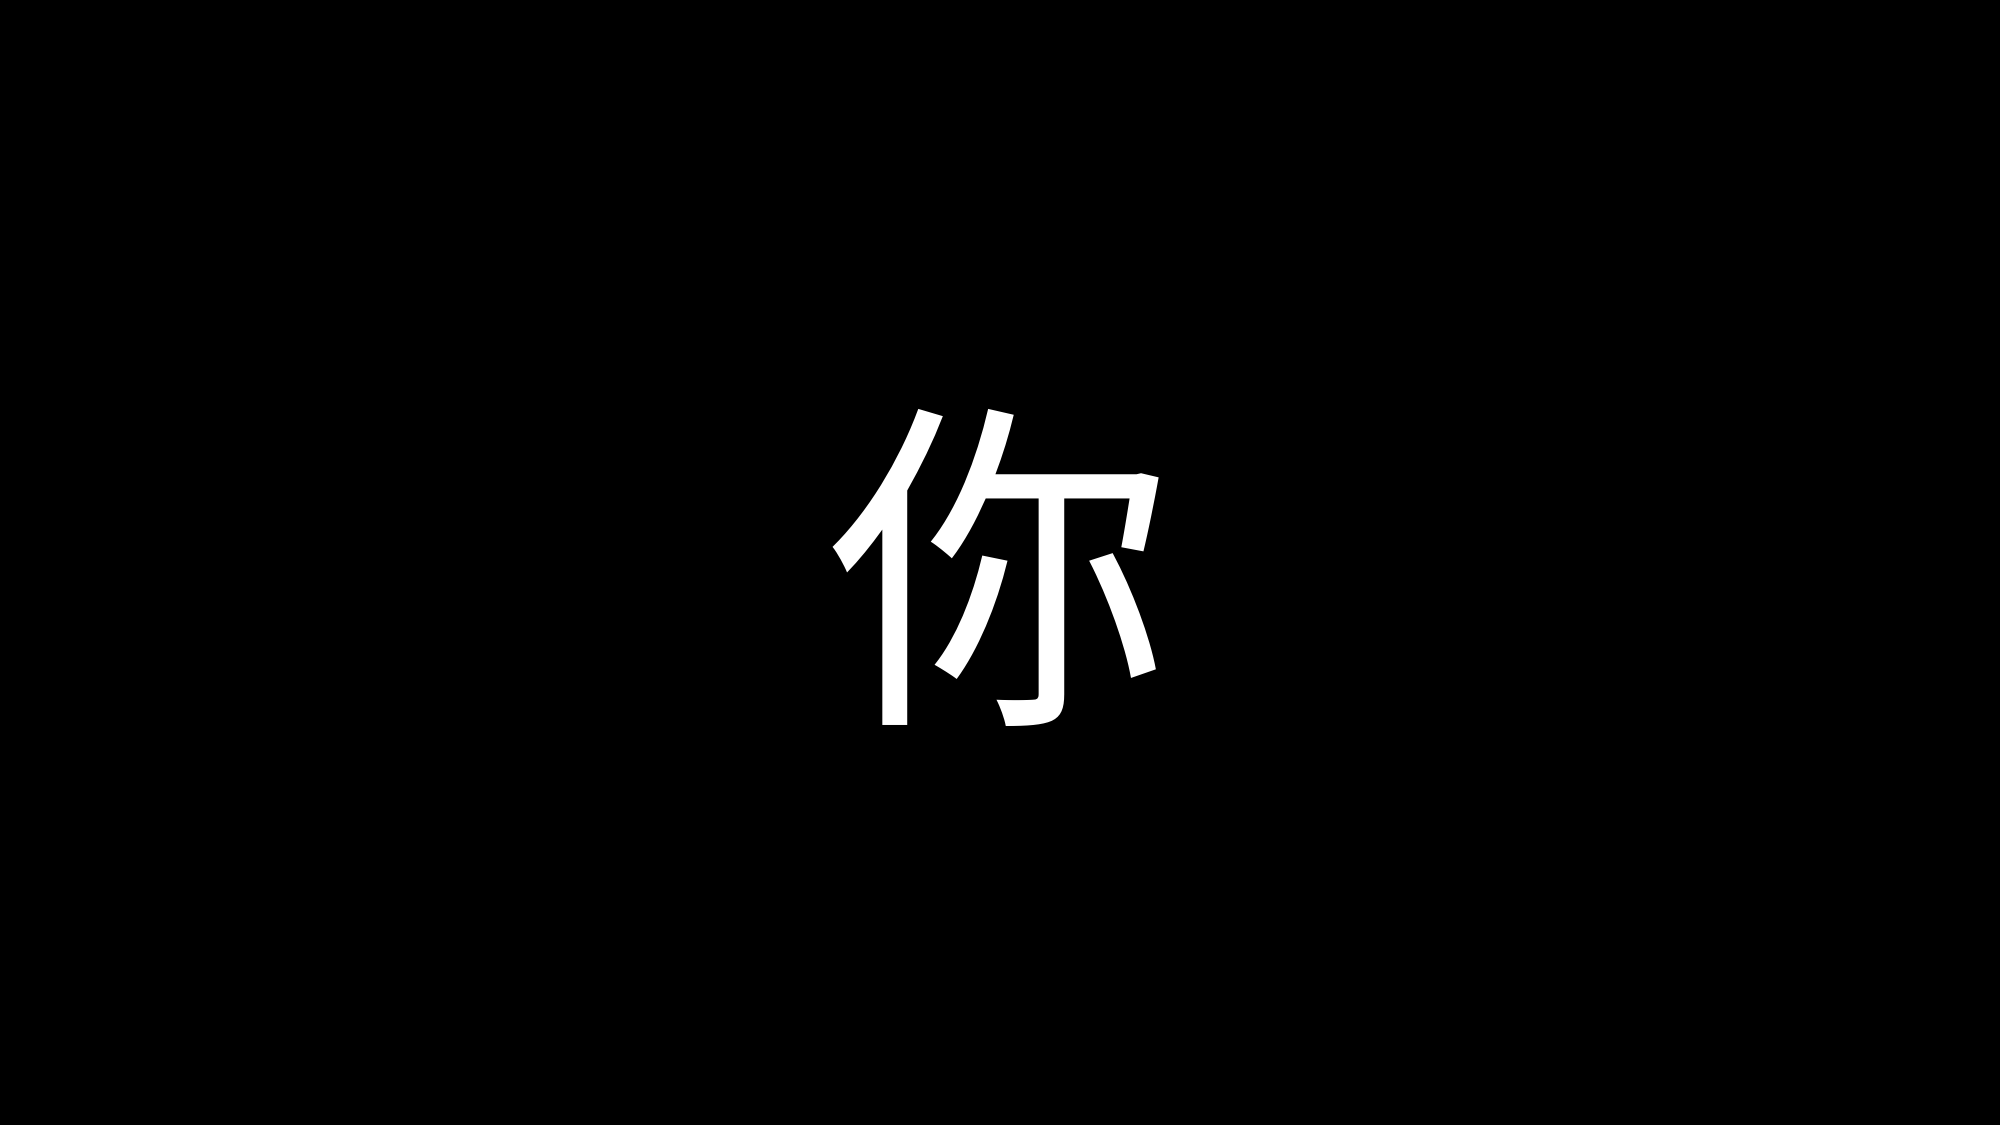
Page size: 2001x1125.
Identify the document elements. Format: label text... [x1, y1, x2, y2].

text_box 你 [431, 345, 1569, 776]
